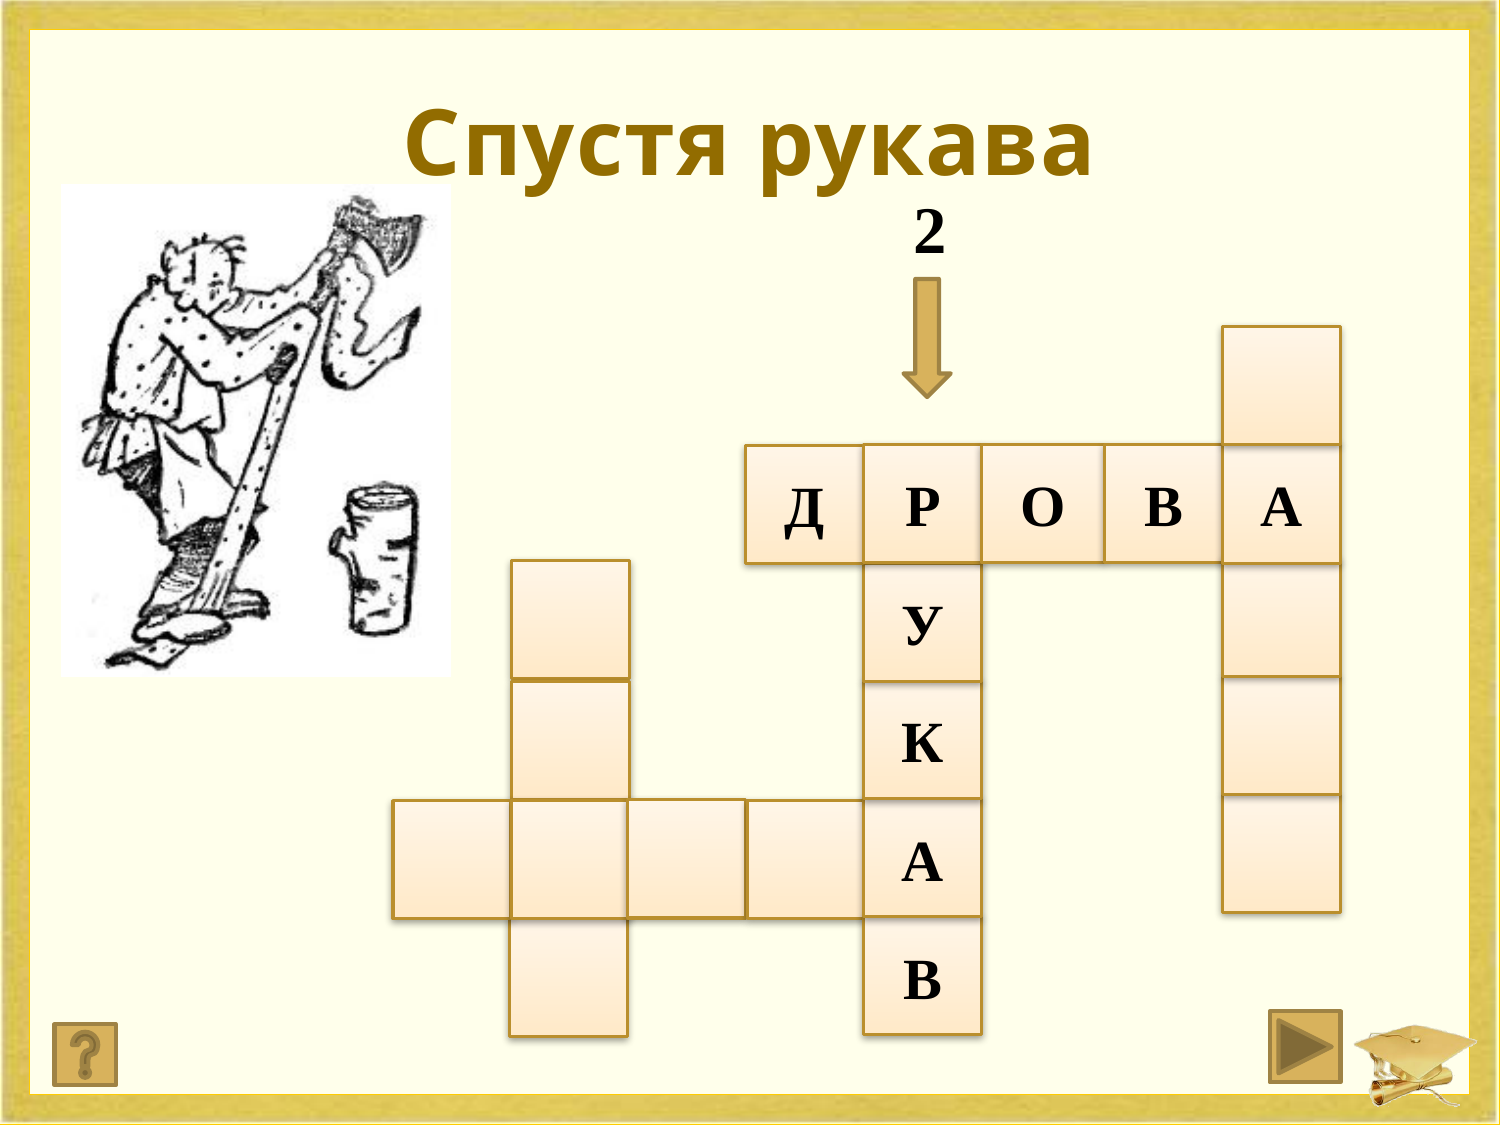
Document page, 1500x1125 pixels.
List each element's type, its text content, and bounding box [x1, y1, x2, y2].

text_box [1268, 1009, 1343, 1084]
list 2 [898, 179, 951, 279]
text_box [901, 276, 953, 400]
text_box [1222, 801, 1341, 913]
text_box В [1104, 444, 1217, 563]
text_box Р [863, 444, 979, 563]
text_box [747, 800, 858, 919]
text_box [1222, 571, 1341, 677]
text_box А [1222, 451, 1341, 564]
text_box [509, 927, 628, 1038]
text_box О [981, 444, 1101, 563]
text_box Д [745, 445, 860, 564]
picture [0, 0, 1499, 1125]
text_box [627, 799, 746, 919]
text_box [52, 1022, 118, 1087]
text_box А [863, 806, 983, 917]
text_box [1222, 683, 1341, 795]
text_box [511, 559, 631, 679]
text_box [511, 680, 631, 798]
title Спустя рукава [75, 45, 1425, 233]
text_box [1222, 325, 1341, 445]
text_box [392, 800, 509, 919]
text_box [511, 800, 624, 919]
text_box В [863, 925, 983, 1036]
text_box К [863, 688, 983, 799]
text_box У [863, 571, 983, 682]
